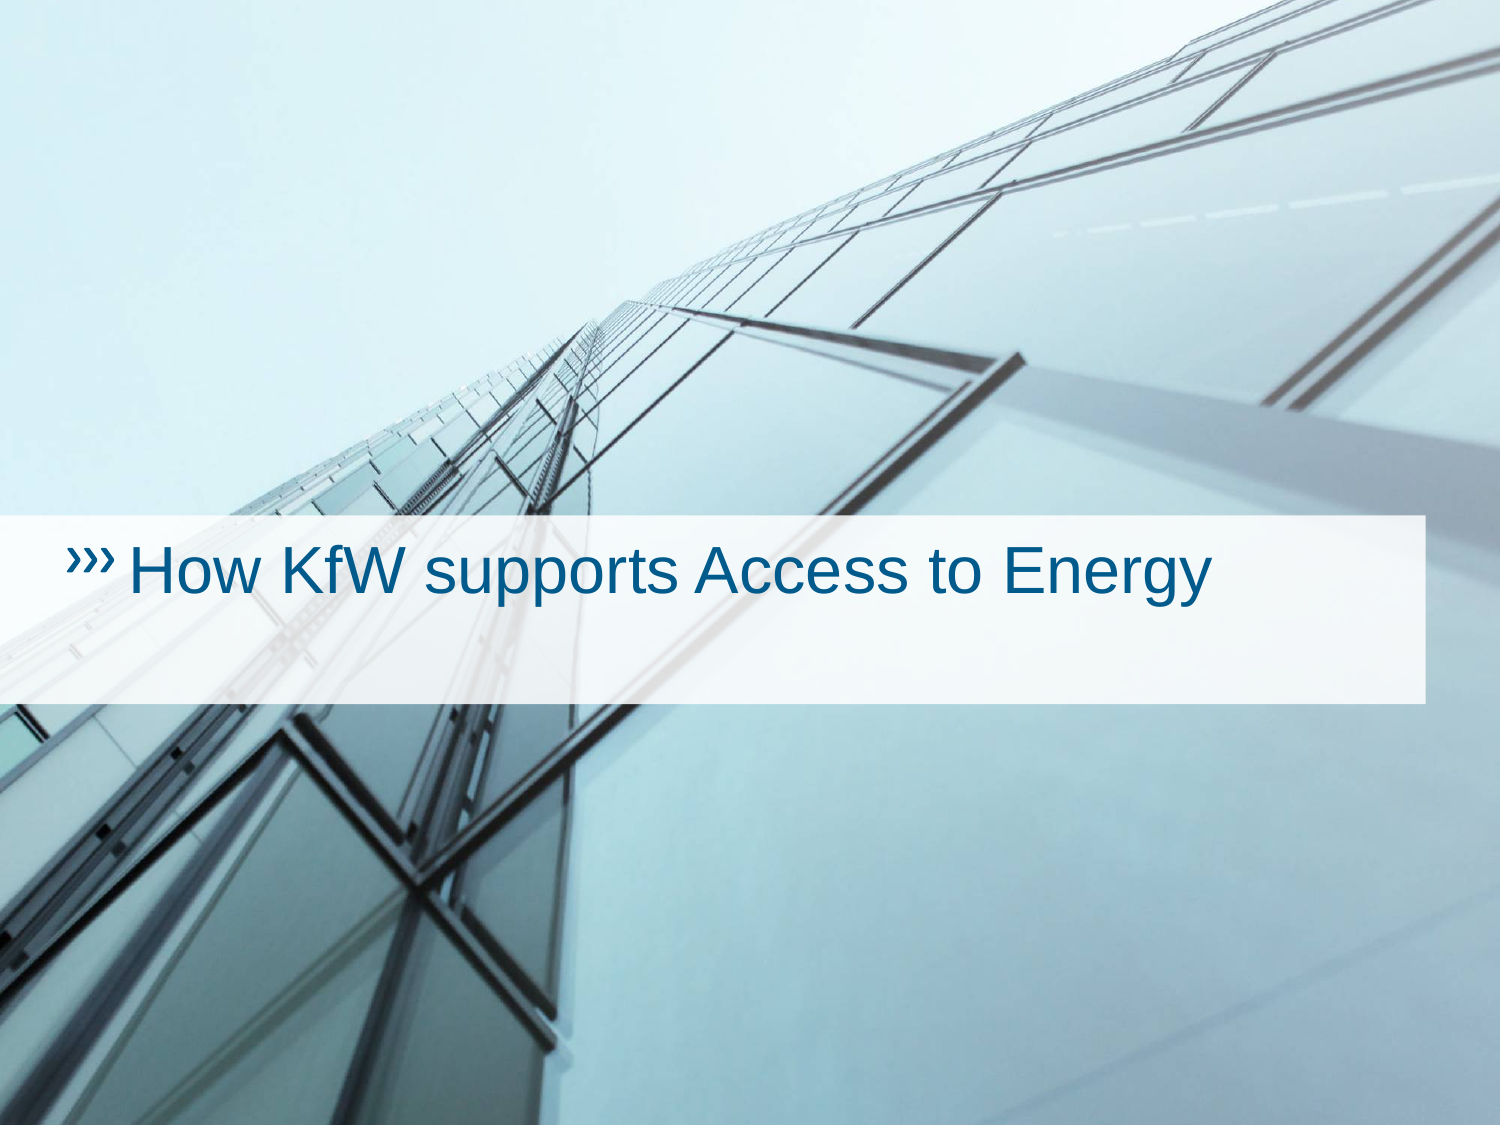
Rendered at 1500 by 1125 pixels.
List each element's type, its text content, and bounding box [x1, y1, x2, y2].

picture [0, 0, 1500, 1125]
title How KfW supports Access to Energy [128, 526, 1318, 687]
